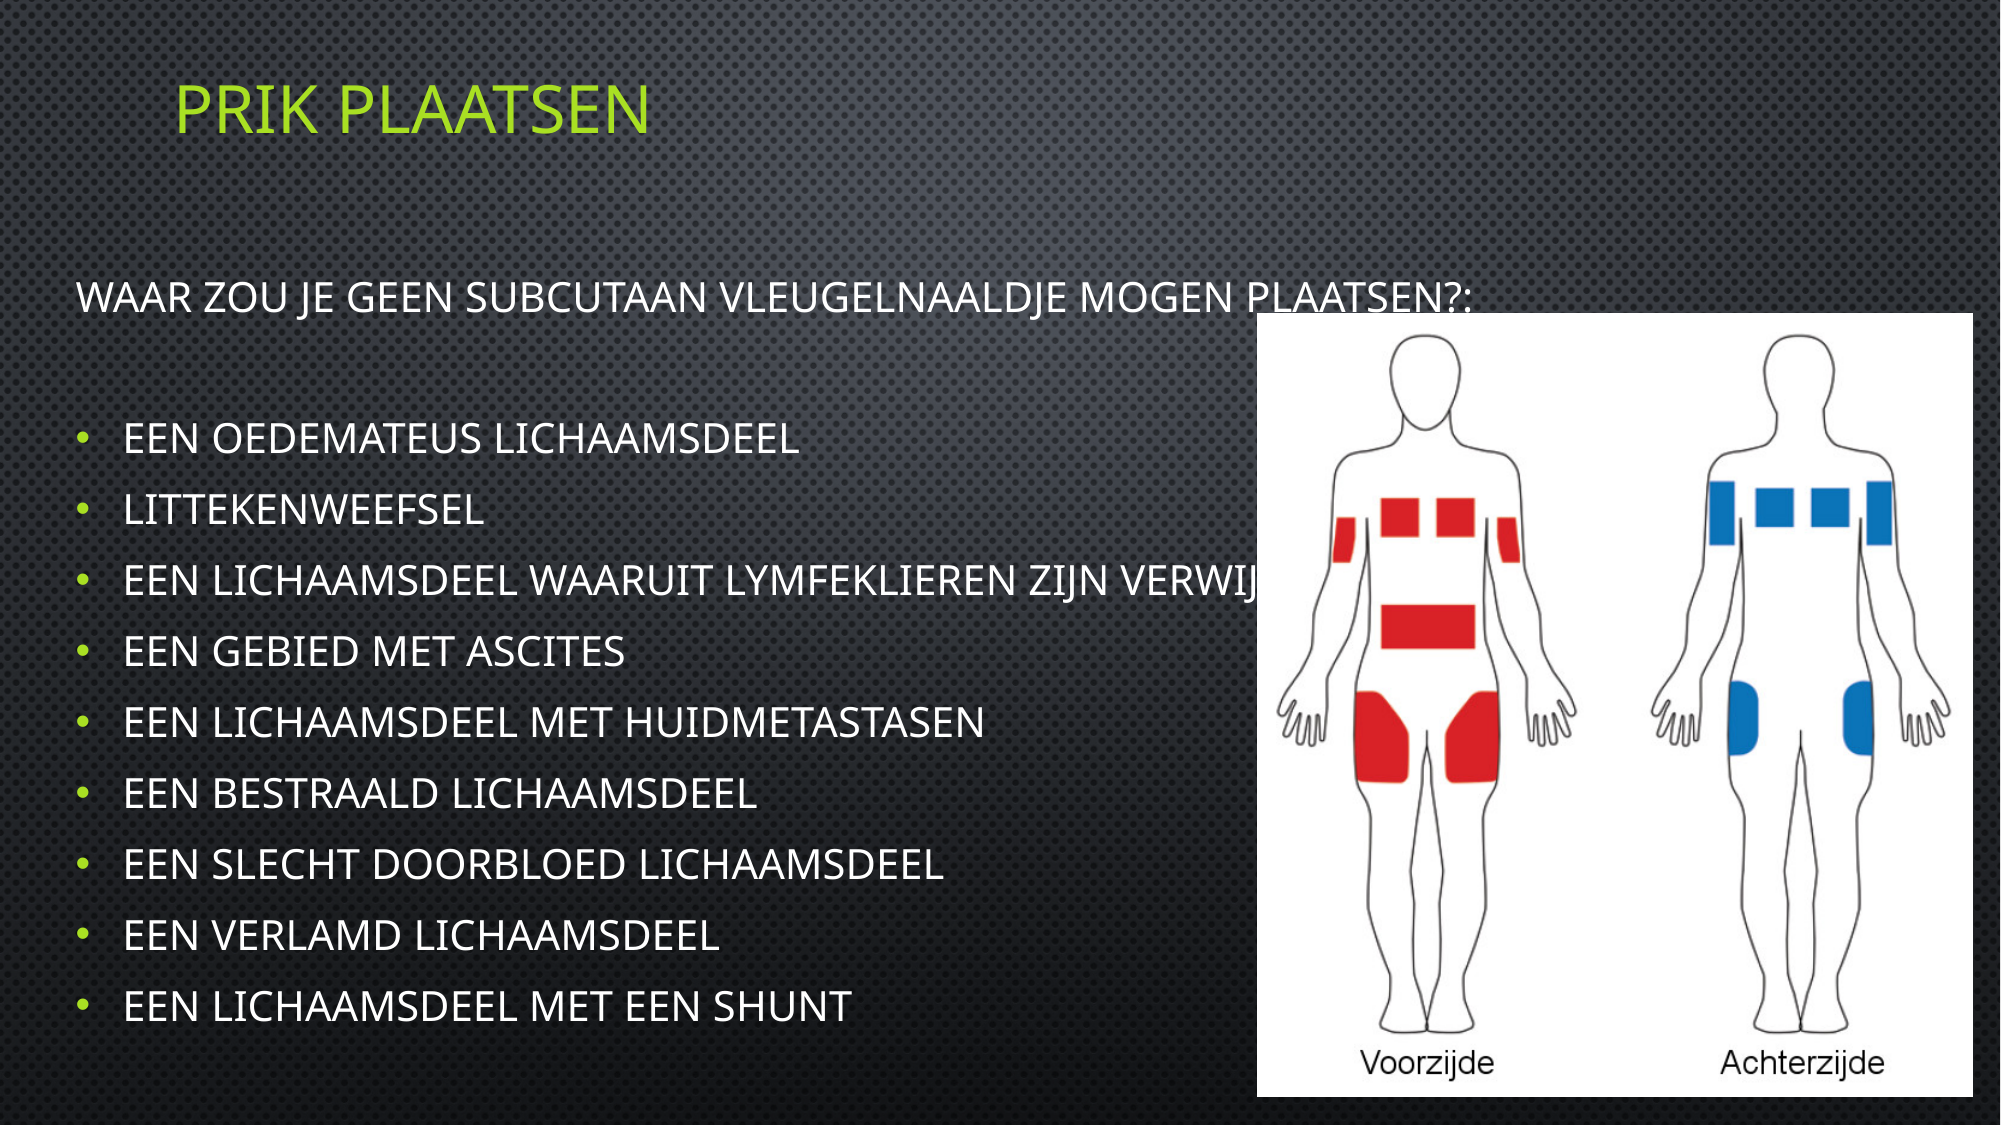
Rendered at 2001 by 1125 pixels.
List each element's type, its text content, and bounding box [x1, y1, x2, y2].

picture [1256, 313, 1973, 1097]
title Prik plaatsen [158, 0, 1784, 263]
list Waar zou je geen subcutaan vleugelnaaldje mogen plaatsen?: een oedemateus lichaamsdeel littekenweefsel een lichaamsdeel waaruit lymfeklieren zijn verwijderd een gebied met ascites een lichaamsdeel met huidmetastasen een bestraald lichaamsdeel een slecht doorbloed lichaamsdeel een verlamd lichaamsdeel een lichaamsdeel met een shunt [60, 262, 1686, 1038]
